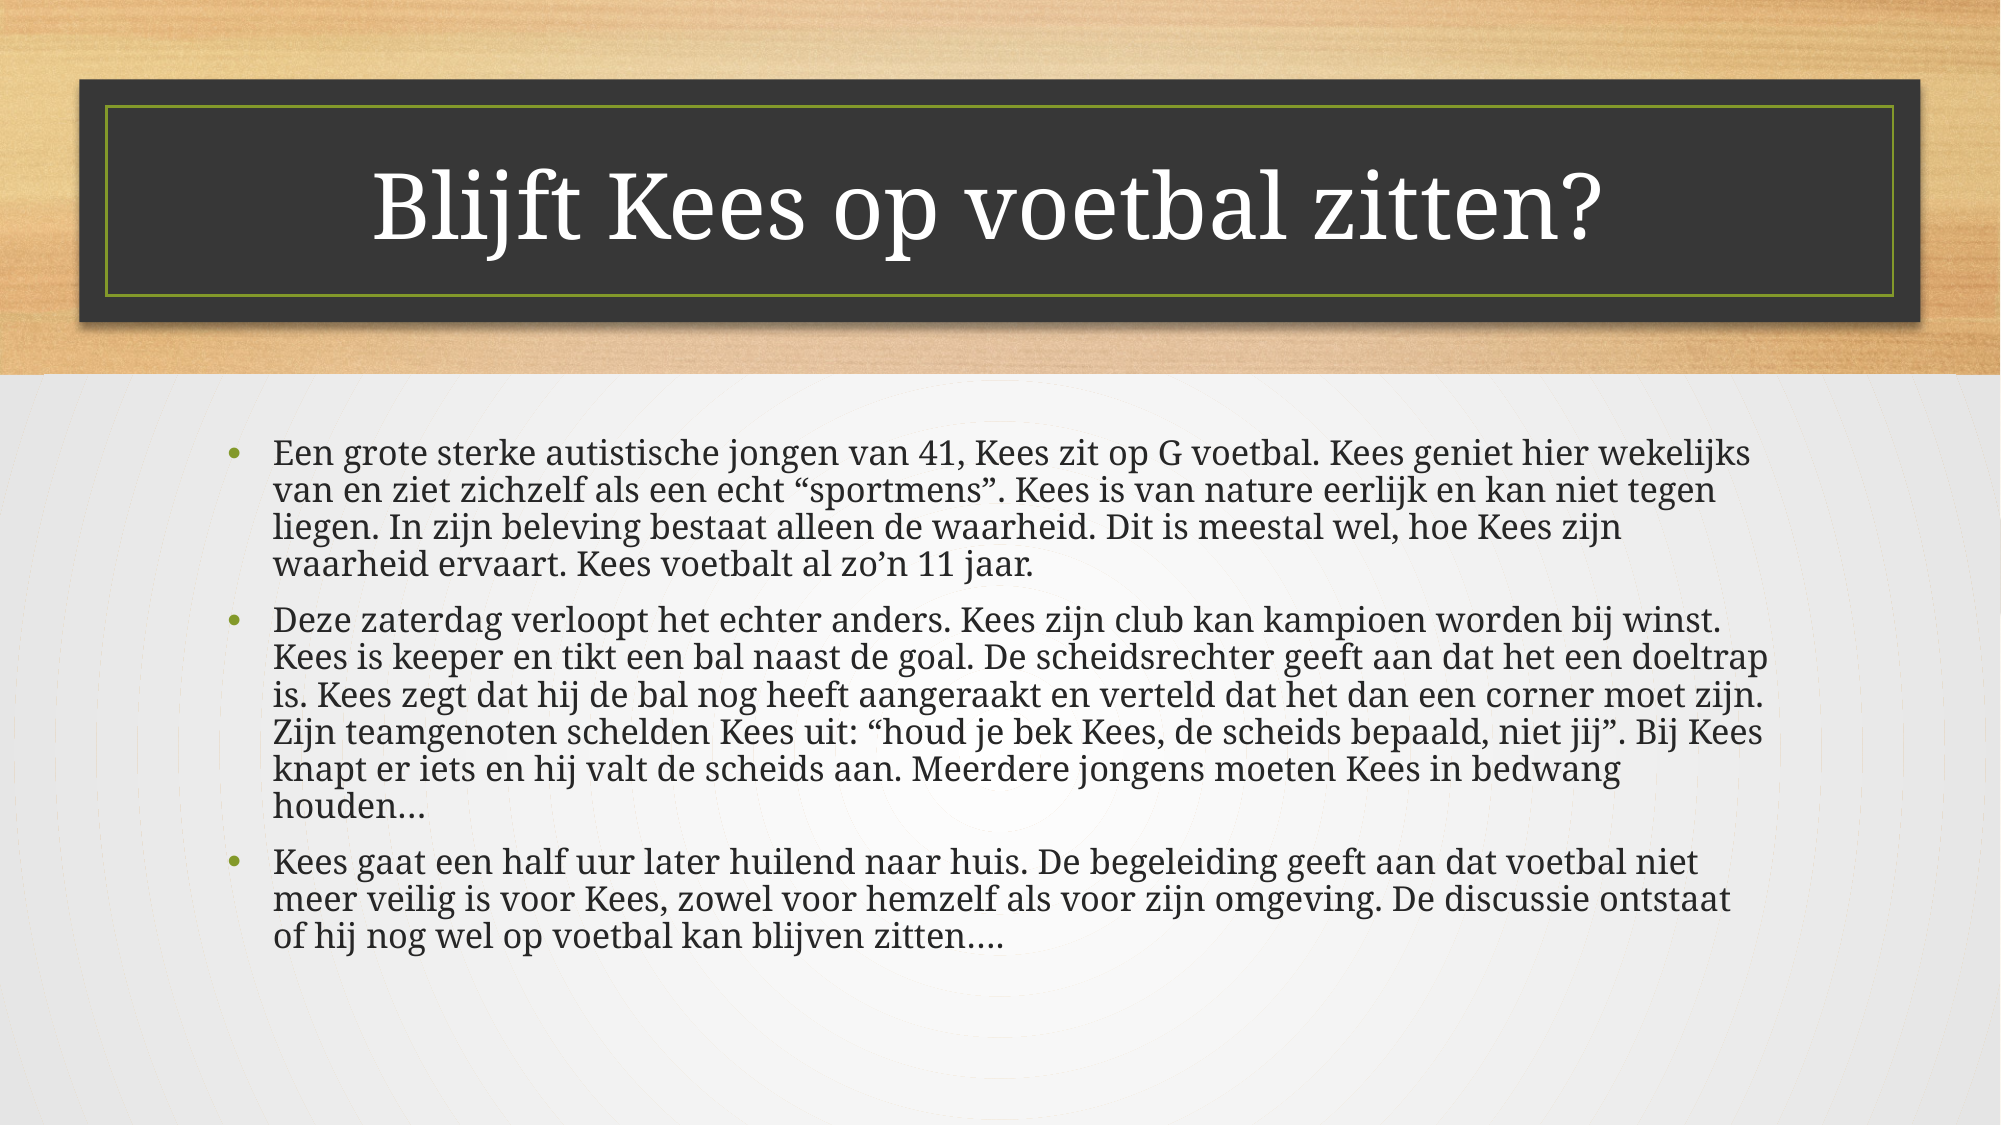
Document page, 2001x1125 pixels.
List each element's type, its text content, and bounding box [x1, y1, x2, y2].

text_box [106, 106, 1894, 296]
text_box [0, 0, 2000, 374]
text_box [0, 374, 2000, 1125]
text_box [78, 78, 1922, 323]
list Een grote sterke autistische jongen van 41, Kees zit op G voetbal. Kees geniet hier wekelijks van en ziet zichzelf als een echt “sportmens”. Kees is van nature eerlijk en kan niet tegen liegen. In zijn beleving bestaat alleen de waarheid. Dit is meestal wel, hoe Kees zijn waarheid ervaart. Kees voetbalt al zo’n 11 jaar. Deze zaterdag verloopt het echter anders. Kees zijn club kan kampioen worden bij winst. Kees is keeper en tikt een bal naast de goal. De scheidsrechter geeft aan dat het een doeltrap is. Kees zegt dat hij de bal nog heeft aangeraakt en verteld dat het dan een corner moet zijn. Zijn teamgenoten schelden Kees uit: “houd je bek Kees, de scheids bepaald, niet jij”. Bij Kees knapt er iets en hij valt de scheids aan. Meerdere jongens moeten Kees in bedwang houden… Kees gaat een half uur later huilend naar huis. De begeleiding geeft aan dat voetbal niet meer veilig is voor Kees, zowel voor hemzelf als voor zijn omgeving. De discussie ontstaat of hij nog wel op voetbal kan blijven zitten…. [212, 428, 1788, 964]
